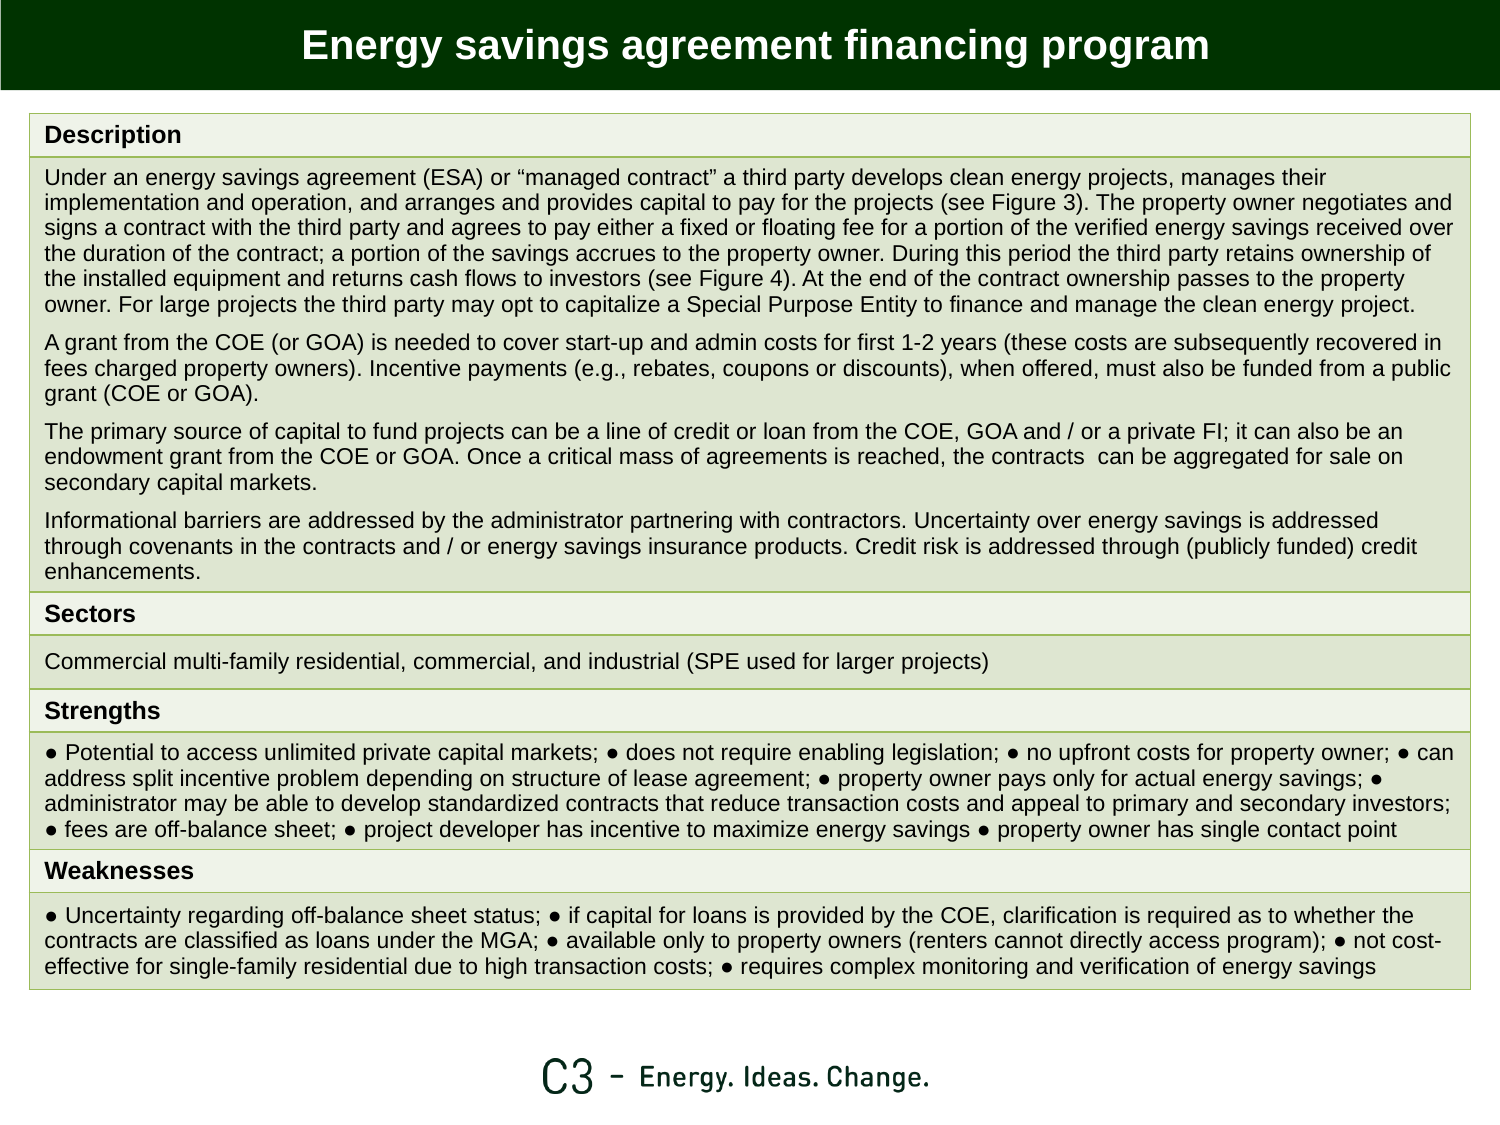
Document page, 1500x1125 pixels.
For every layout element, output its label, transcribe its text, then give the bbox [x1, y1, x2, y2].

table_cell Sectors [30, 593, 1470, 634]
table_cell Under an energy savings agreement (ESA) or “managed contract” a third party develops clean energy projects, manages their implementation and operation, and arranges and provides capital to pay for the projects (see Figure 3). The property owner negotiates and signs a contract with the third party and agrees to pay either a fixed or floating fee for a portion of the verified energy savings received over the duration of the contract; a portion of the savings accrues to the property owner. During this period the third party retains ownership of the installed equipment and returns cash flows to investors (see Figure 4). At the end of the contract ownership passes to the property owner. For large projects the third party may opt to capitalize a Special Purpose Entity to finance and manage the clean energy project. A grant from the COE (or GOA) is needed to cover start-up and admin costs for first 1-2 years (these costs are subsequently recovered in fees charged property owners). Incentive payments (e.g., rebates, coupons or discounts), when offered, must also be funded from a public grant (COE or GOA). The primary source of capital to fund projects can be a line of credit or loan from the COE, GOA and / or a private FI; it can also be an endowment grant from the COE or GOA. Once a critical mass of agreements is reached, the contracts can be aggregated for sale on secondary capital markets. Informational barriers are addressed by the administrator partnering with contractors. Uncertainty over energy savings is addressed through covenants in the contracts and / or energy savings insurance products. Credit risk is addressed through (publicly funded) credit enhancements. [30, 158, 1470, 591]
table_cell ● Uncertainty regarding off-balance sheet status; ● if capital for loans is provided by the COE, clarification is required as to whether the contracts are classified as loans under the MGA; ● available only to property owners (renters cannot directly access program); ● not cost-effective for single-family residential due to high transaction costs; ● requires complex monitoring and verification of energy savings [30, 893, 1470, 989]
table_header Description [30, 114, 1470, 156]
picture [543, 1058, 928, 1094]
table_cell Commercial multi-family residential, commercial, and industrial (SPE used for larger projects) [30, 636, 1470, 688]
text_box Energy savings agreement financing program [0, 0, 1500, 91]
table_cell Weaknesses [30, 850, 1470, 892]
table_cell ● Potential to access unlimited private capital markets; ● does not require enabling legislation; ● no upfront costs for property owner; ● can address split incentive problem depending on structure of lease agreement; ● property owner pays only for actual energy savings; ● administrator may be able to develop standardized contracts that reduce transaction costs and appeal to primary and secondary investors; ● fees are off-balance sheet; ● project developer has incentive to maximize energy savings ● property owner has single contact point [30, 733, 1470, 849]
table_cell Strengths [30, 690, 1470, 731]
